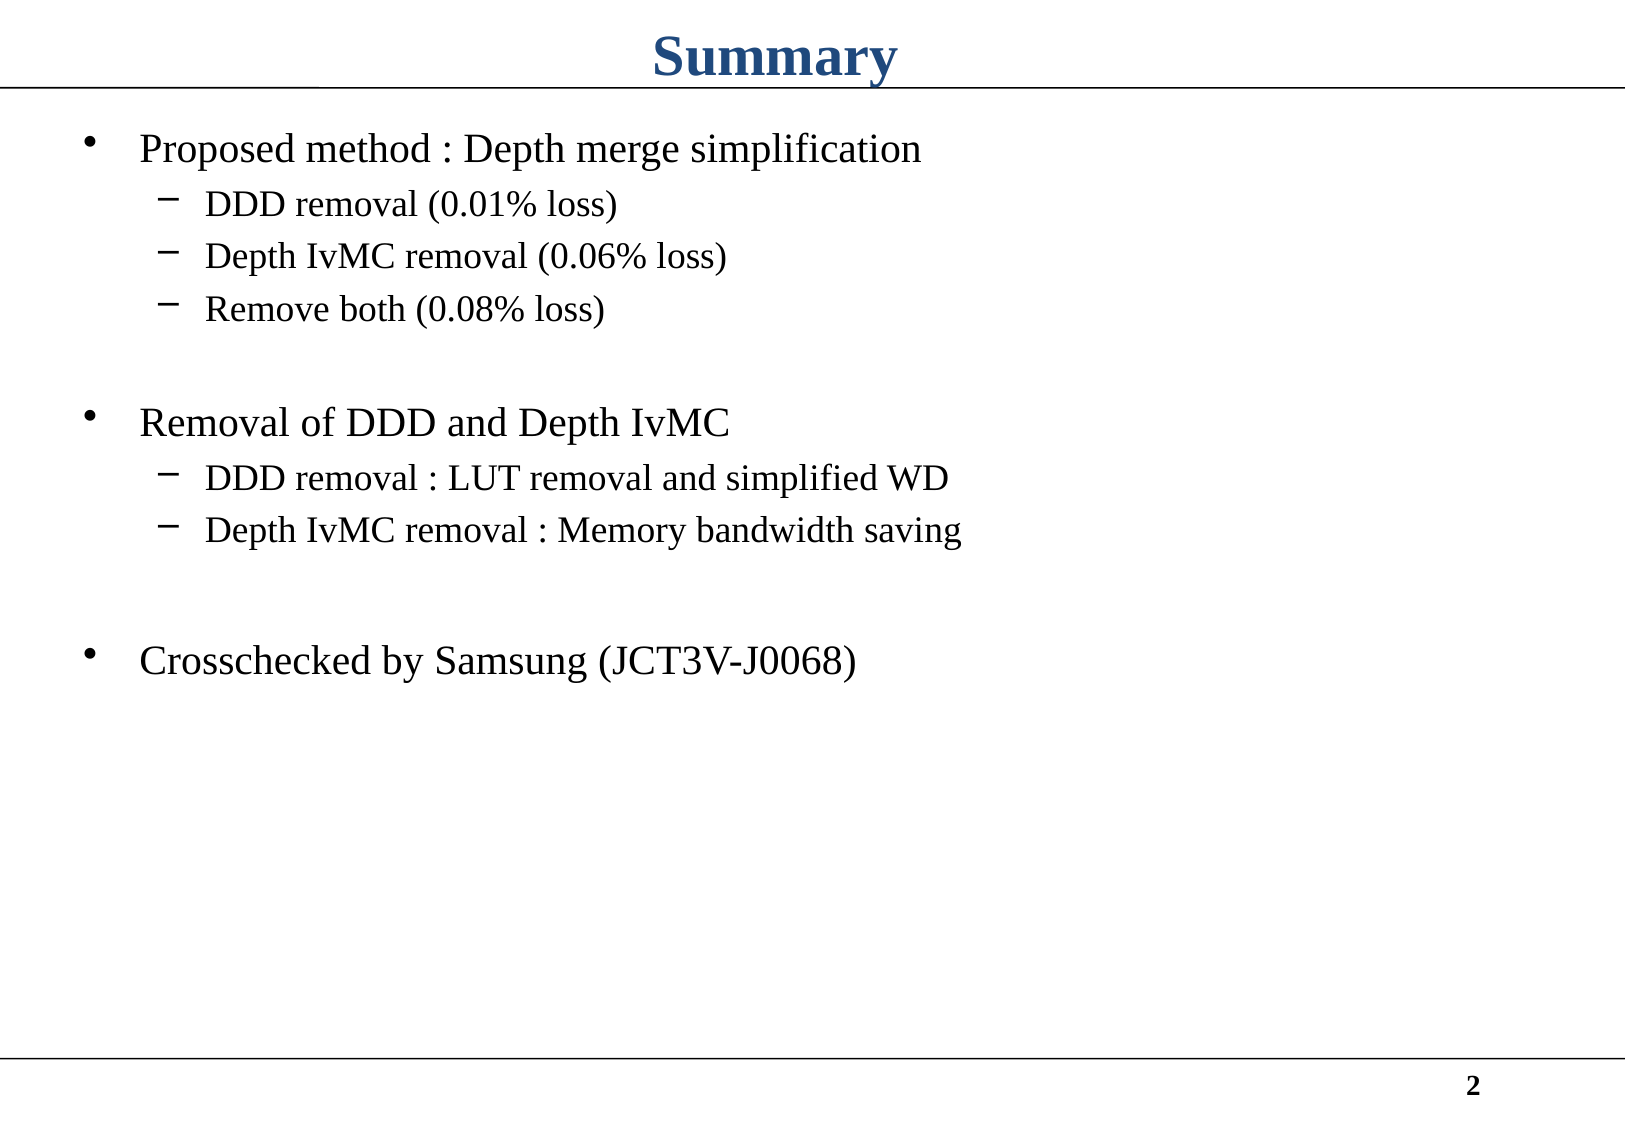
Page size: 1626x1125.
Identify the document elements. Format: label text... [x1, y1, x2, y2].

slide_number 2 [1403, 1058, 1544, 1106]
list Proposed method : Depth merge simplification DDD removal (0.01% loss) Depth IvMC removal (0.06% loss) Remove both (0.08% loss) Removal of DDD and Depth IvMC DDD removal : LUT removal and simplified WD Depth IvMC removal : Memory bandwidth saving Crosschecked by Samsung (JCT3V-J0068) [68, 113, 1544, 1005]
title Summary [68, 9, 1484, 94]
